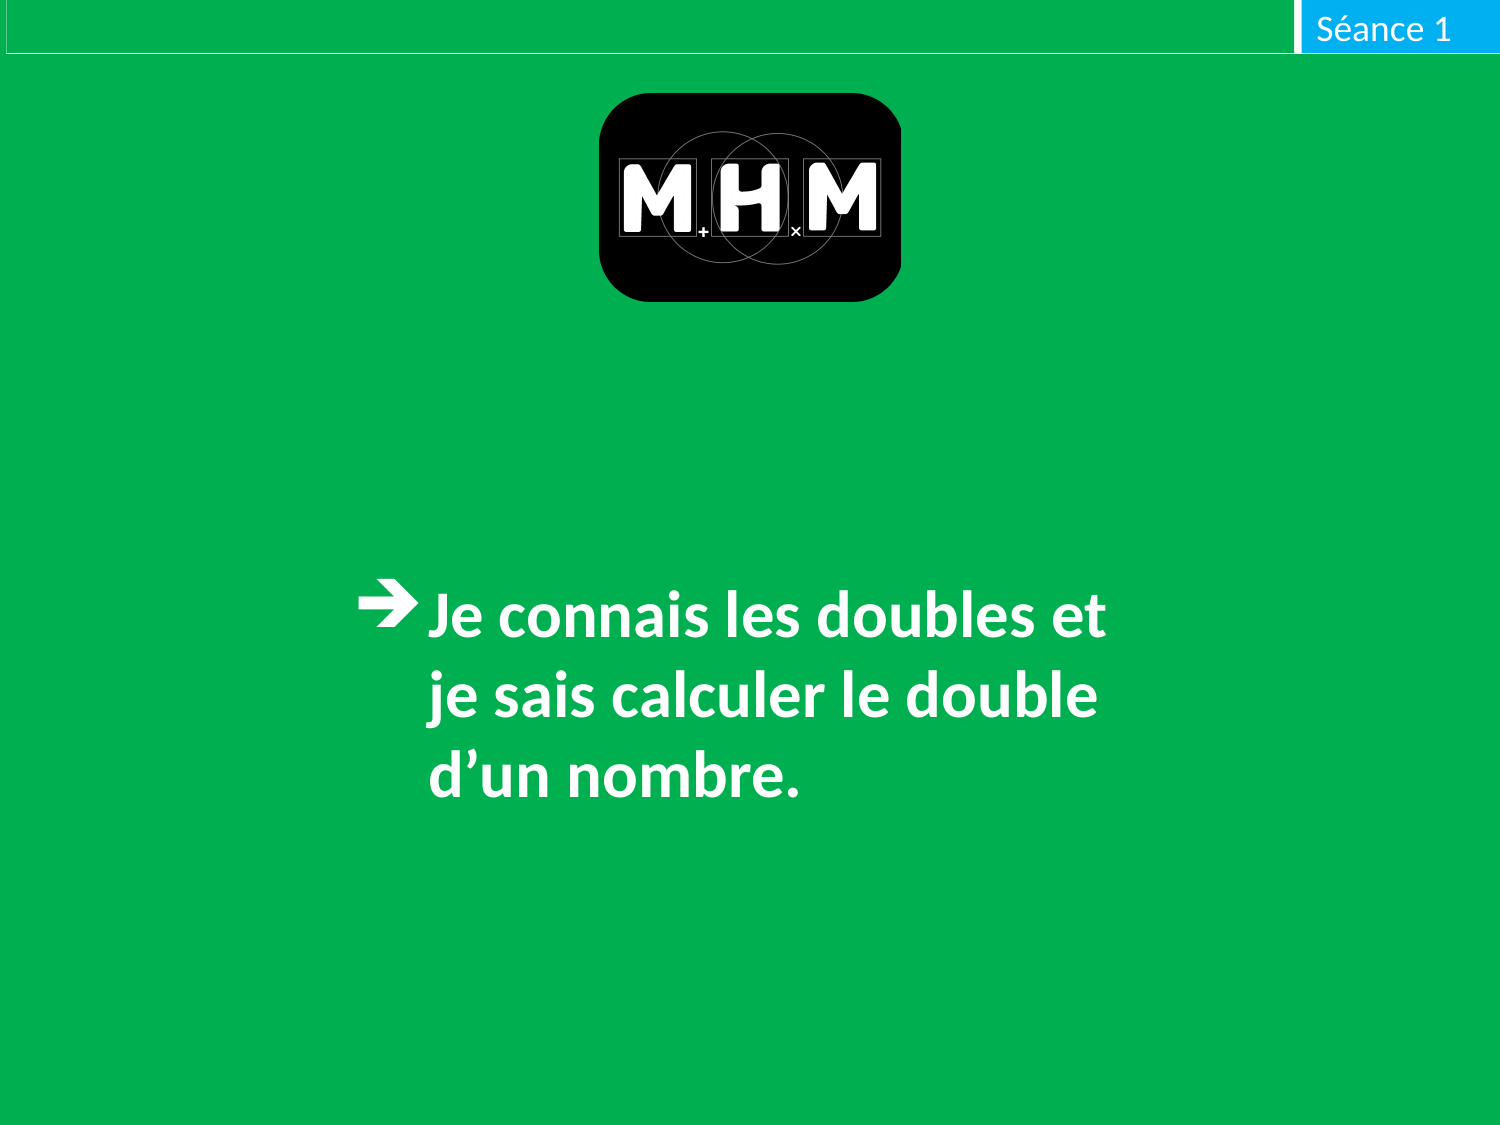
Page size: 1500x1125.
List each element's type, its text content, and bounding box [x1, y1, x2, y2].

text_box [0, 53, 1500, 1125]
picture [599, 93, 901, 302]
text_box Je connais les doubles et je sais calculer le double d’un nombre. [338, 493, 1162, 819]
